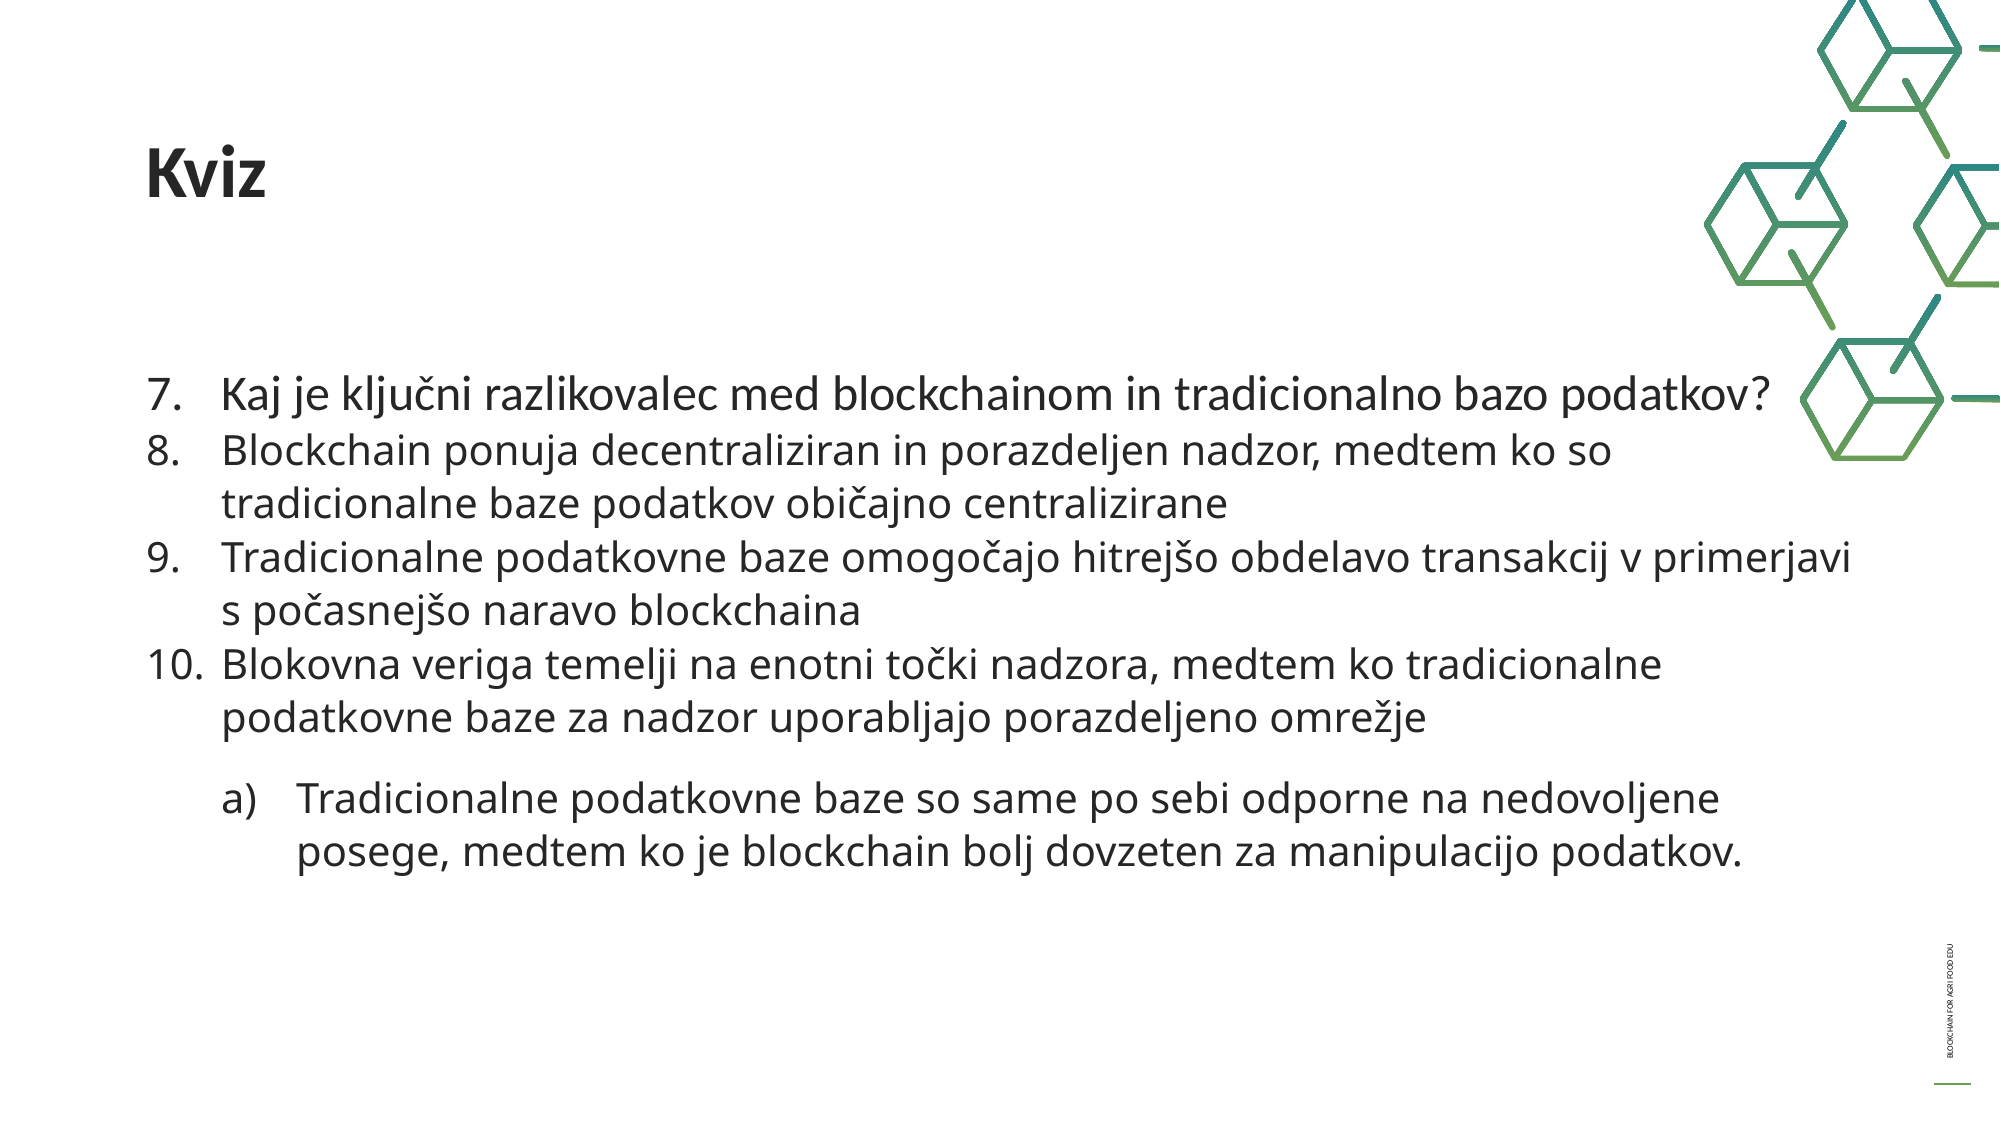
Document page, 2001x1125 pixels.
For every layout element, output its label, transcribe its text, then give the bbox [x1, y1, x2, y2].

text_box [1703, 0, 2000, 462]
list Kviz [130, 124, 1698, 337]
list Kaj je ključni razlikovalec med blockchainom in tradicionalno bazo podatkov? Blockchain ponuja decentraliziran in porazdeljen nadzor, medtem ko so tradicionalne baze podatkov običajno centralizirane Tradicionalne podatkovne baze omogočajo hitrejšo obdelavo transakcij v primerjavi s počasnejšo naravo blockchaina Blokovna veriga temelji na enotni točki nadzora, medtem ko tradicionalne podatkovne baze za nadzor uporabljajo porazdeljeno omrežje Tradicionalne podatkovne baze so same po sebi odporne na nedovoljene posege, medtem ko je blockchain bolj dovzeten za manipulacijo podatkov. [130, 348, 1869, 1035]
